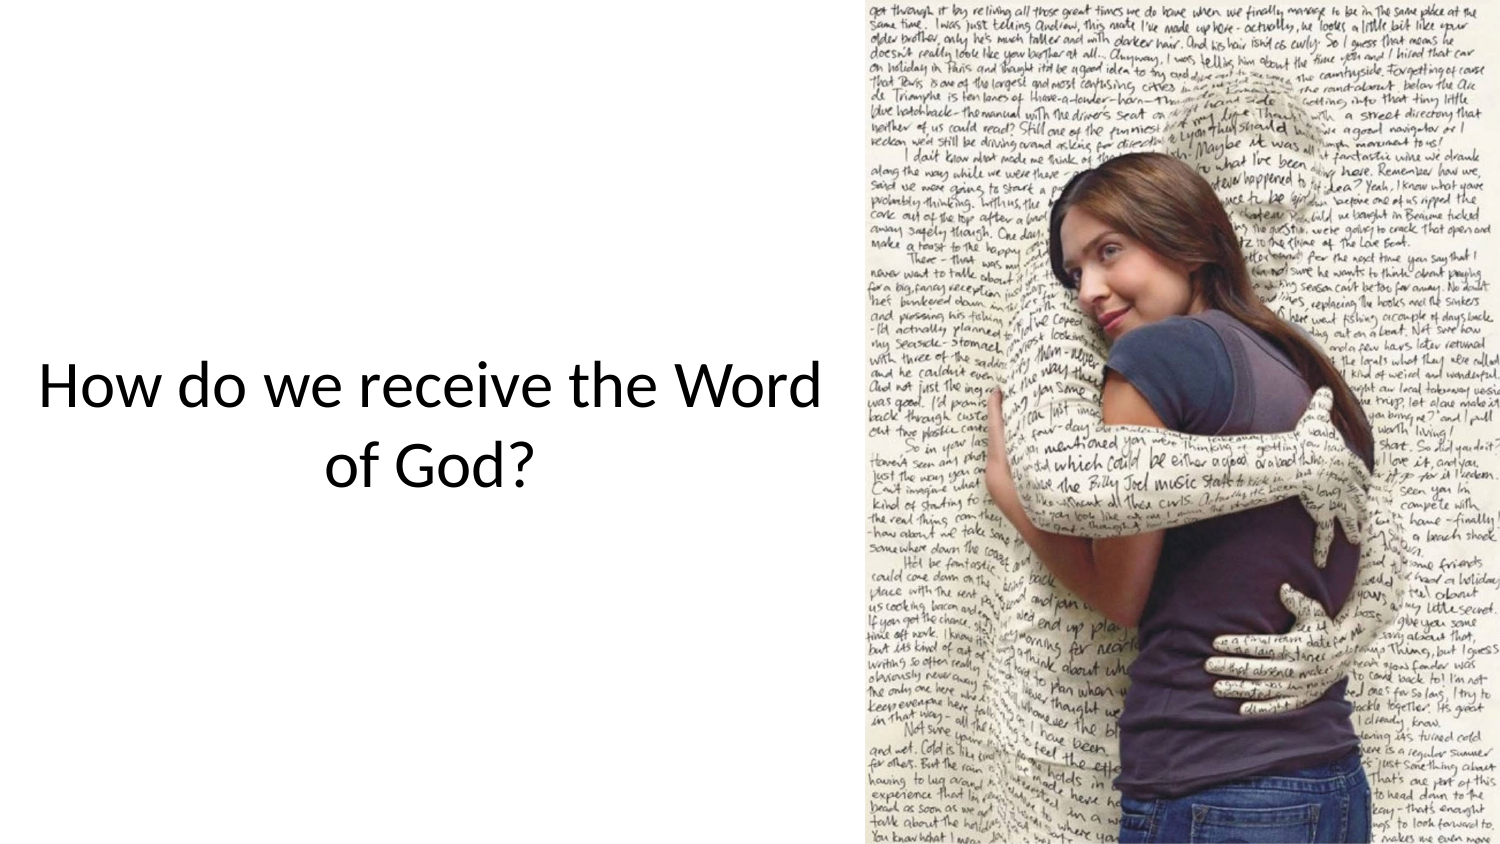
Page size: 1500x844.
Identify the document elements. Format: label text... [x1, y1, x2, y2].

text_box How do we receive the Word of God? [5, 333, 857, 509]
picture [864, 0, 1500, 844]
